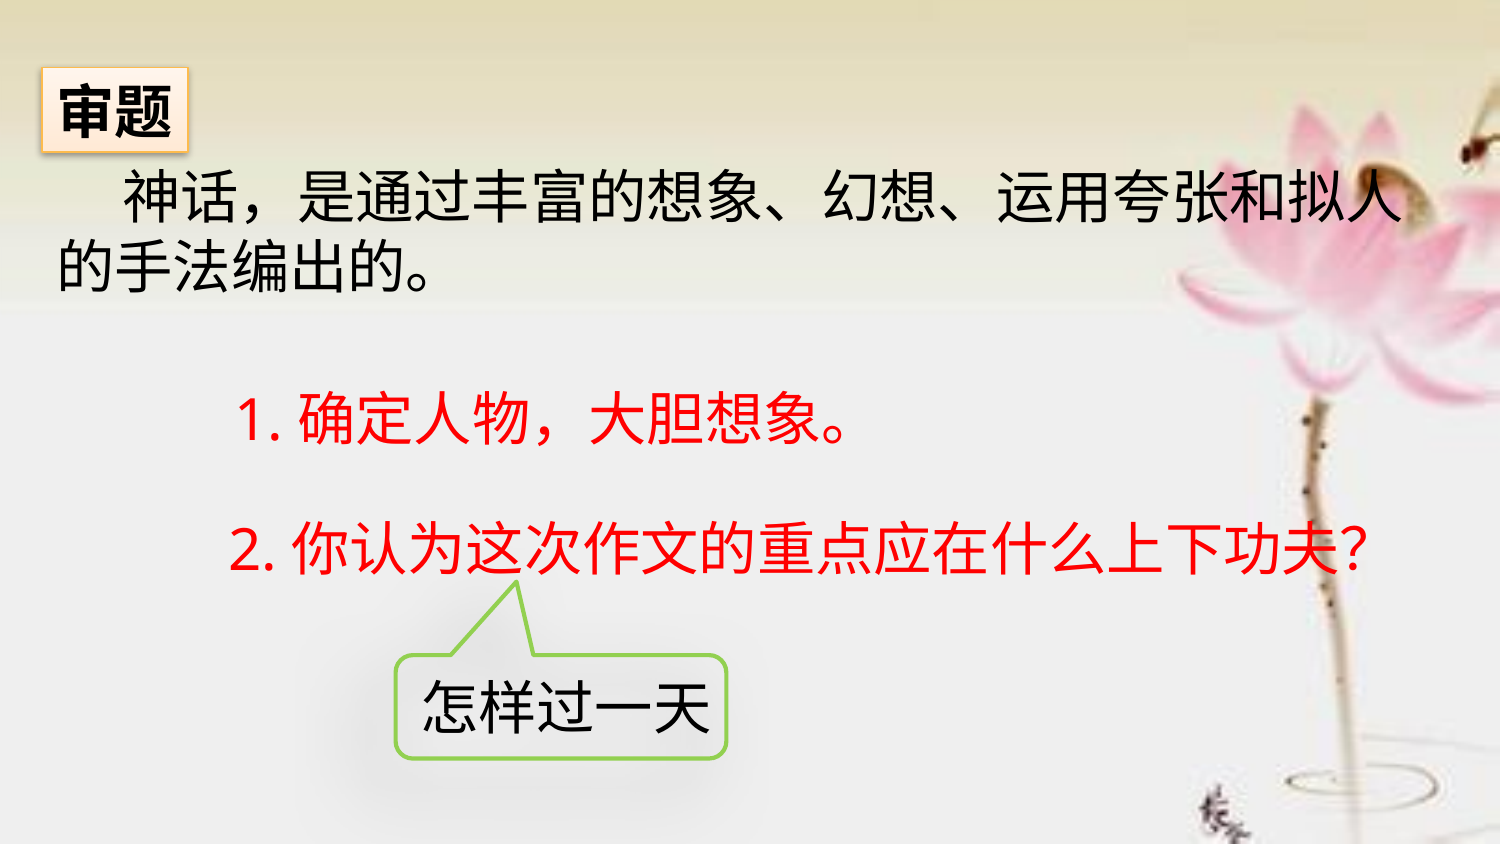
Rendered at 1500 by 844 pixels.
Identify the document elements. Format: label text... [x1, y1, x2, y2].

text_box 1.确定人物，大胆想象。 [220, 374, 896, 460]
picture [0, 0, 1500, 844]
text_box [393, 579, 729, 761]
text_box 神话，是通过丰富的想象、幻想、运用夸张和拟人的手法编出的。 [41, 153, 1424, 308]
text_box 2.你认为这次作文的重点应在什么上下功夫？ [213, 504, 1413, 590]
text_box 怎样过一天 [405, 663, 727, 749]
text_box 审题 [41, 67, 189, 153]
